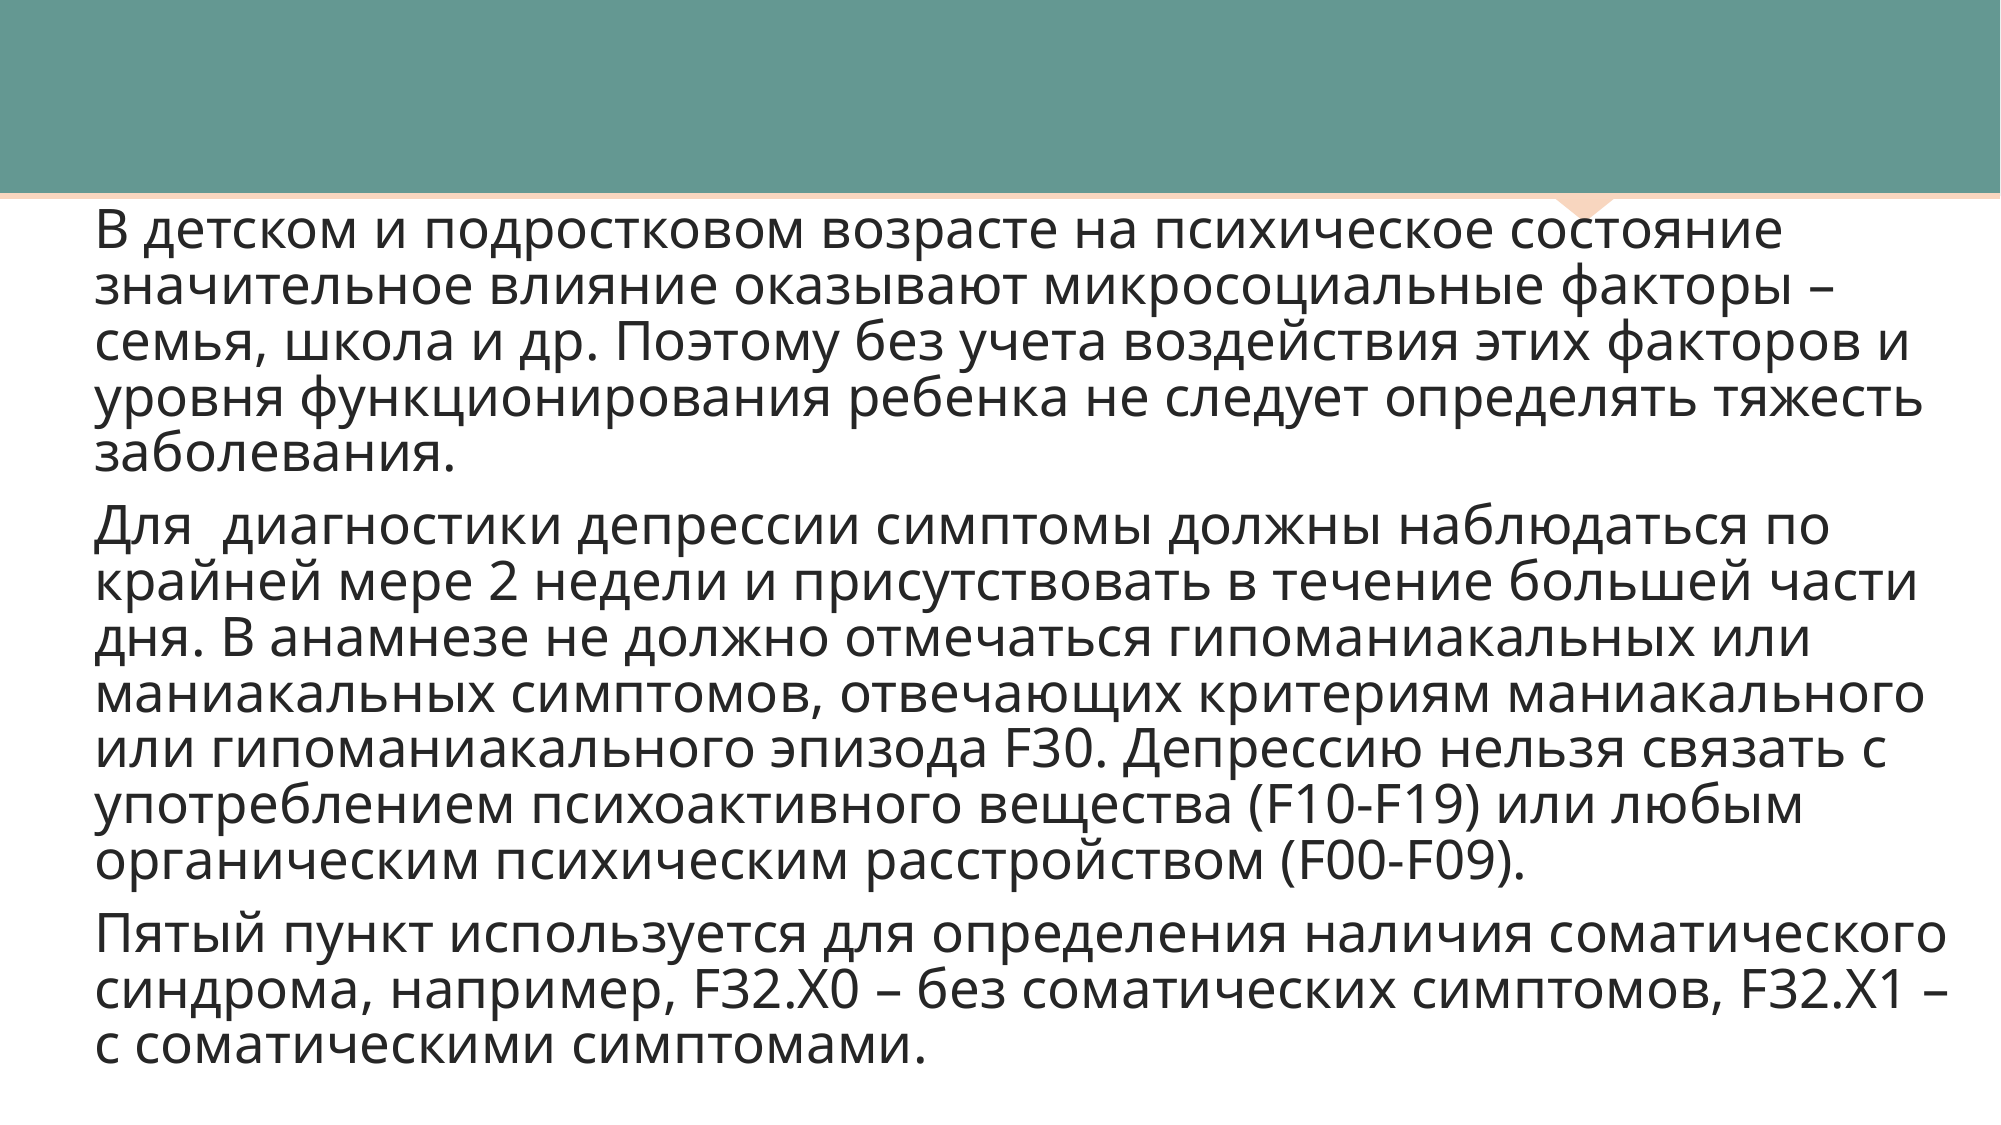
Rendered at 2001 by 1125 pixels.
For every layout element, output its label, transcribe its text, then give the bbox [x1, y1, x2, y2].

list В детском и подростковом возрасте на психическое состояние значительное влияние оказывают микросоциальные факторы – семья, школа и др. Поэтому без учета воздействия этих факторов и уровня функционирования ребенка не следует определять тяжесть заболевания. Для диагностики депрессии симптомы должны наблюдаться по крайней мере 2 недели и присутствовать в течение большей части дня. В анамнезе не должно отмечаться гипоманиакальных или маниакальных симптомов, отвечающих критериям маниакального или гипоманиакального эпизода F30. Депрессию нельзя связать с употреблением психоактивного вещества (F10-F19) или любым органическим психическим расстройством (F00-F09). Пятый пункт используется для определения наличия соматического синдрома, например, F32.X0 – без соматических симптомов, F32.X1 – с соматическими симптомами. [66, 196, 1969, 1125]
